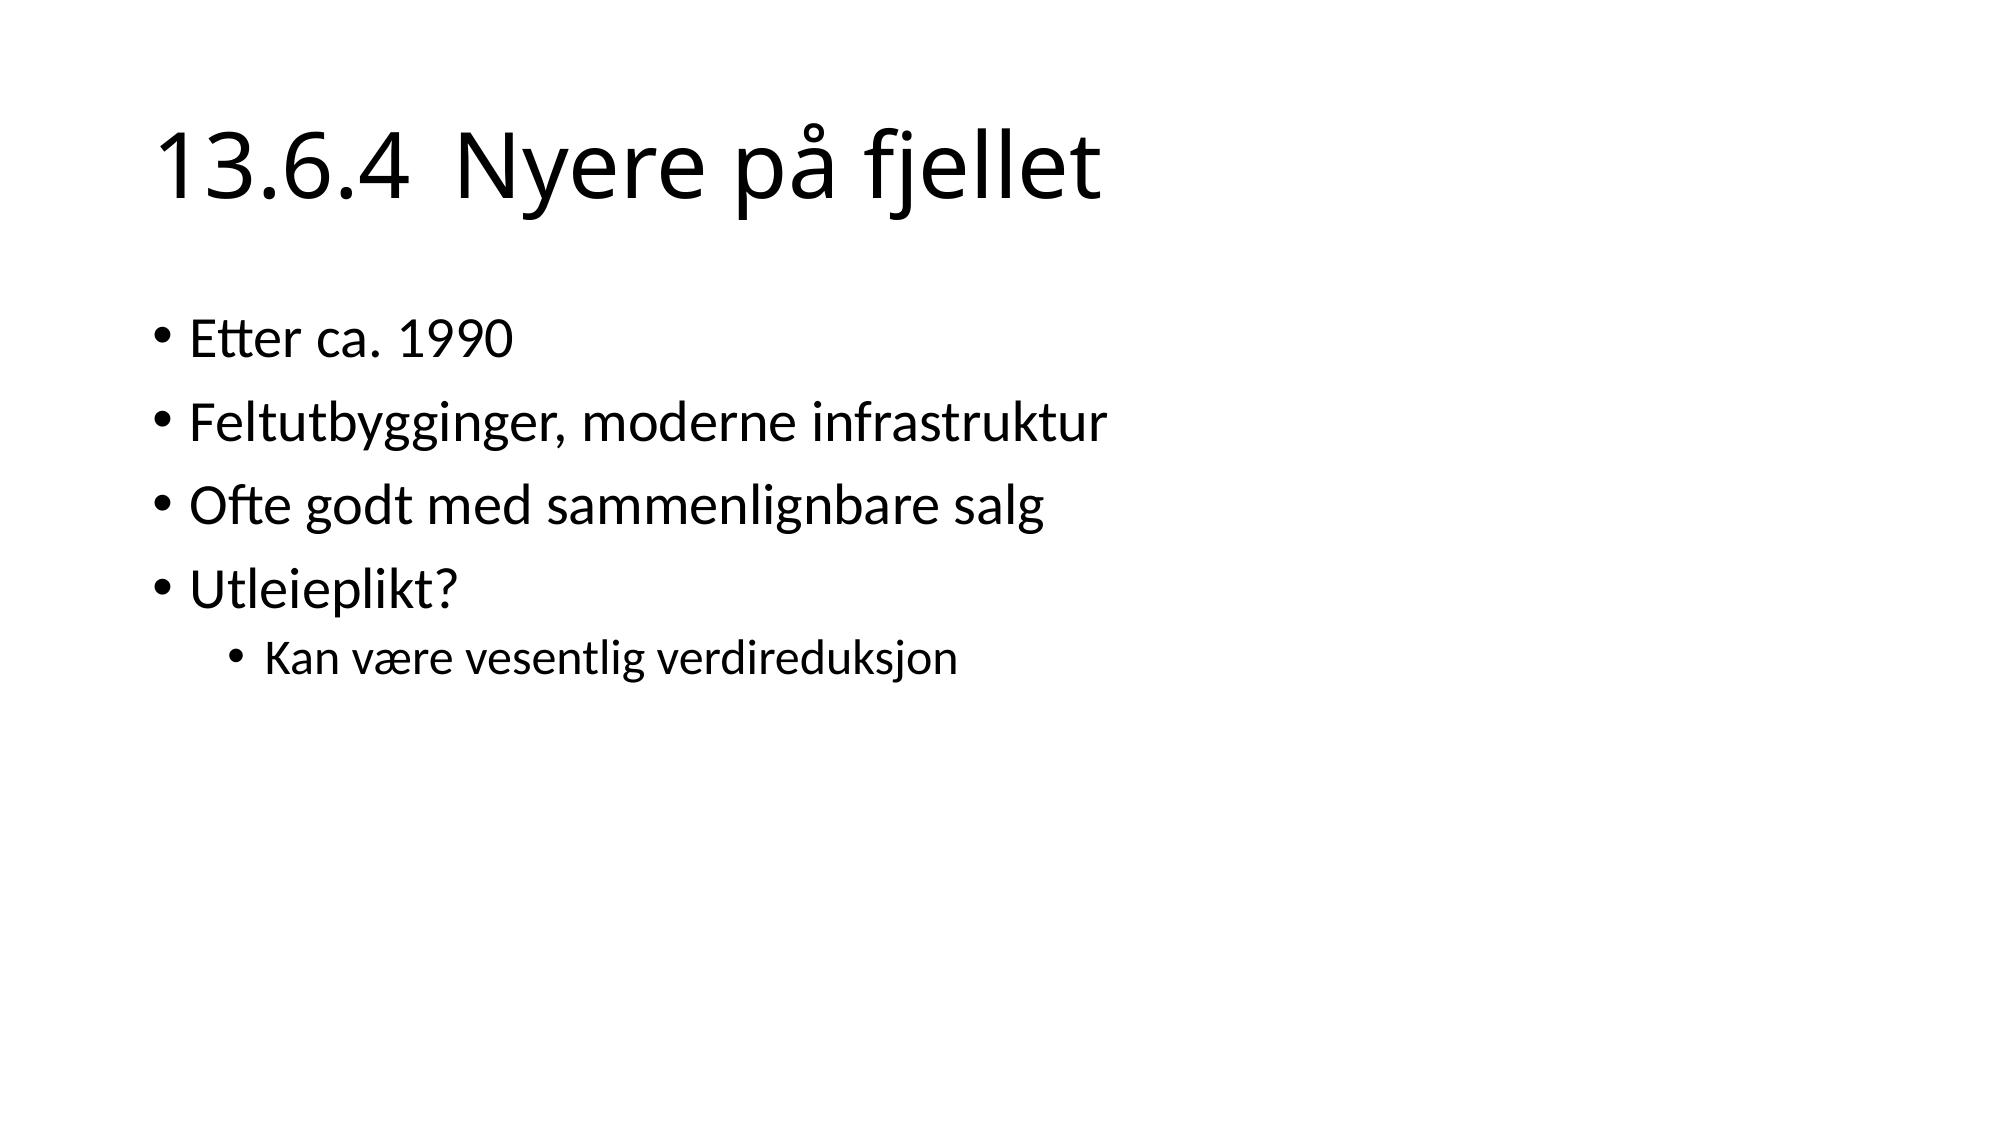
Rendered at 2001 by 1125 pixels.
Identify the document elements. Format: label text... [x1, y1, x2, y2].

title 13.6.4 Nyere på fjellet [137, 59, 1863, 278]
list Etter ca. 1990 Feltutbygginger, moderne infrastruktur Ofte godt med sammenlignbare salg Utleieplikt? Kan være vesentlig verdireduksjon [137, 299, 1863, 1014]
